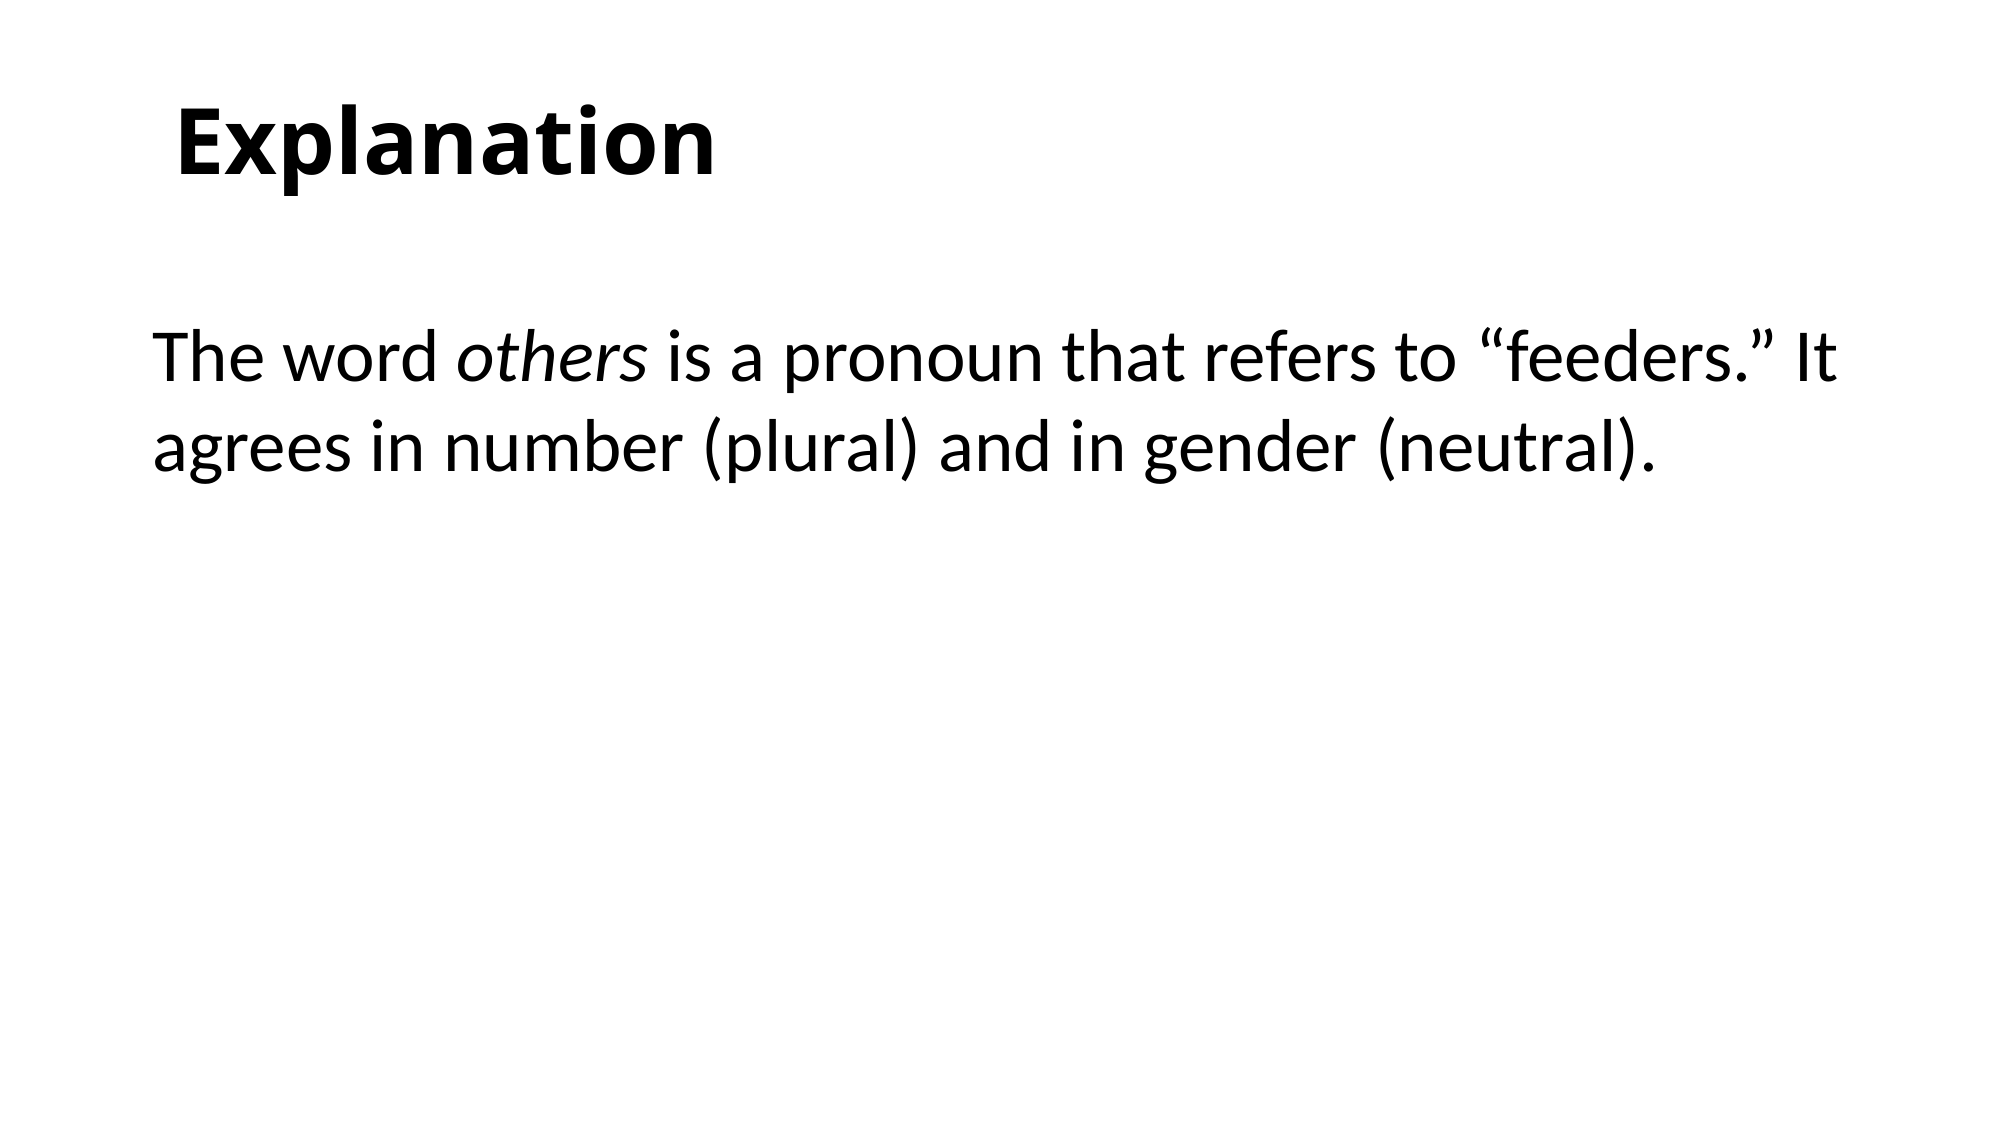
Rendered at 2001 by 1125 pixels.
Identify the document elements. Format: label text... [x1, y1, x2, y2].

title Explanation [158, 47, 1830, 243]
list The word others is a pronoun that refers to “feeders.” It agrees in number (plural) and in gender (neutral). [137, 299, 1863, 1014]
